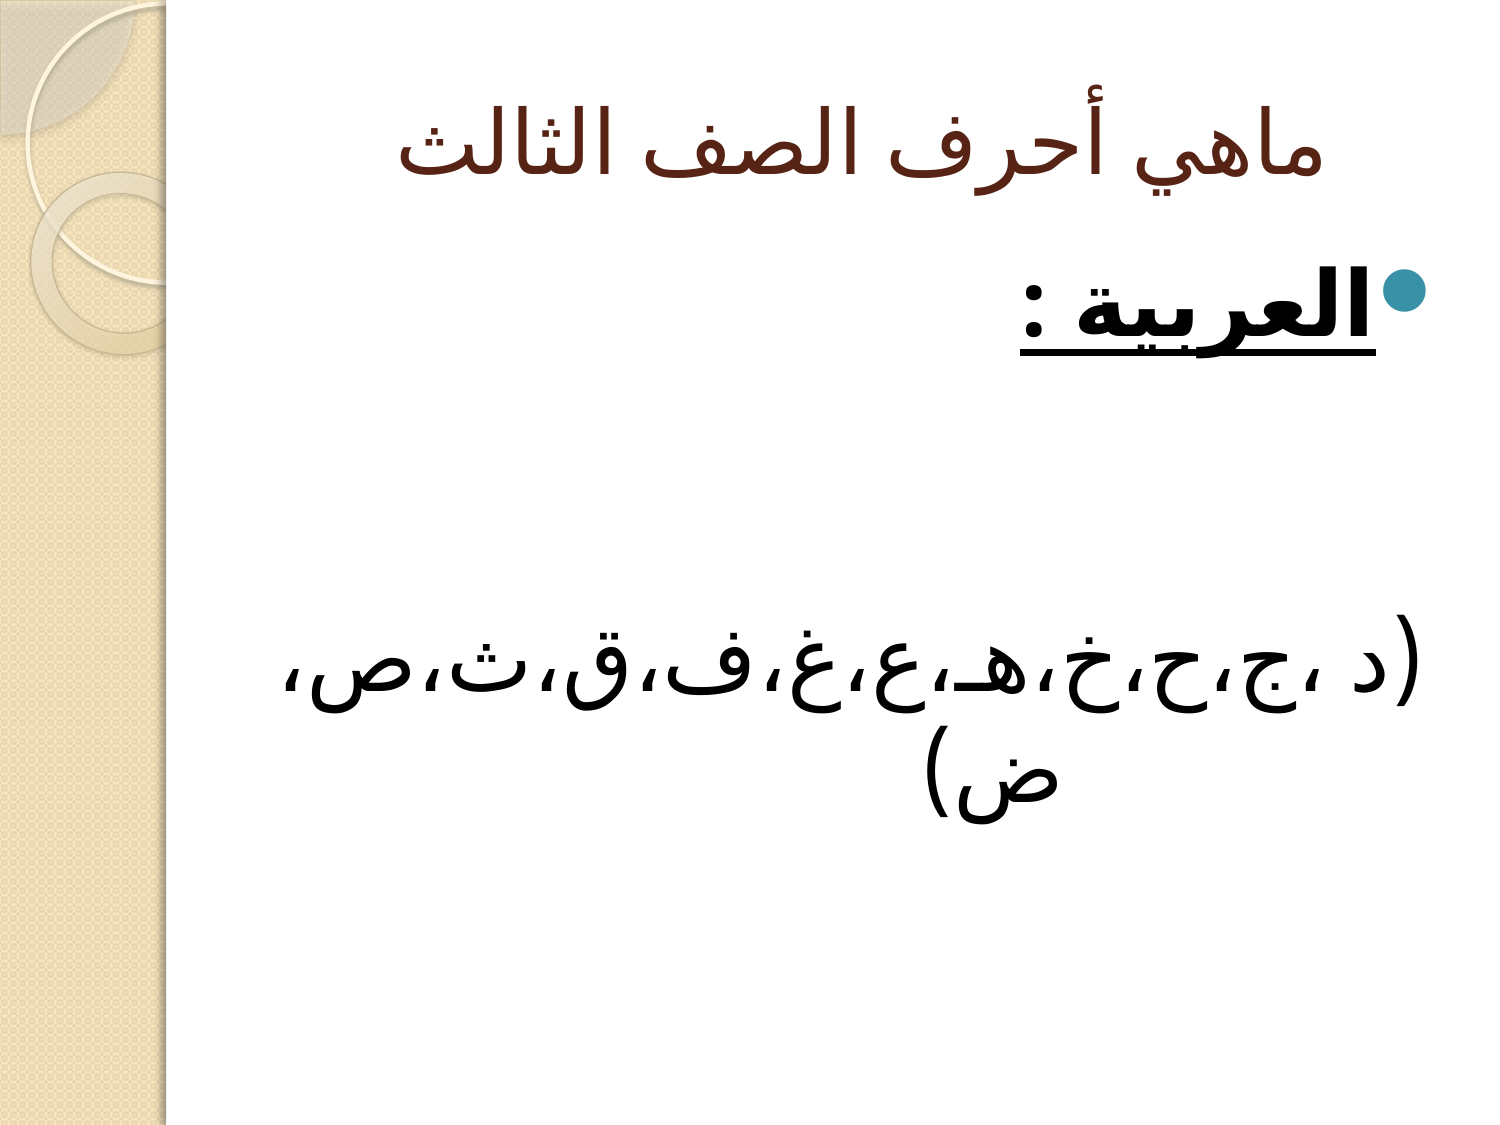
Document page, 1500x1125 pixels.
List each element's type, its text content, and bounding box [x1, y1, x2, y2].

list العربية : (د ،ج،ح،خ،هـ،ع،غ،ف،ق،ث،ص،ض) [235, 237, 1466, 1025]
title ماهي أحرف الصف الثالث [235, 45, 1466, 233]
